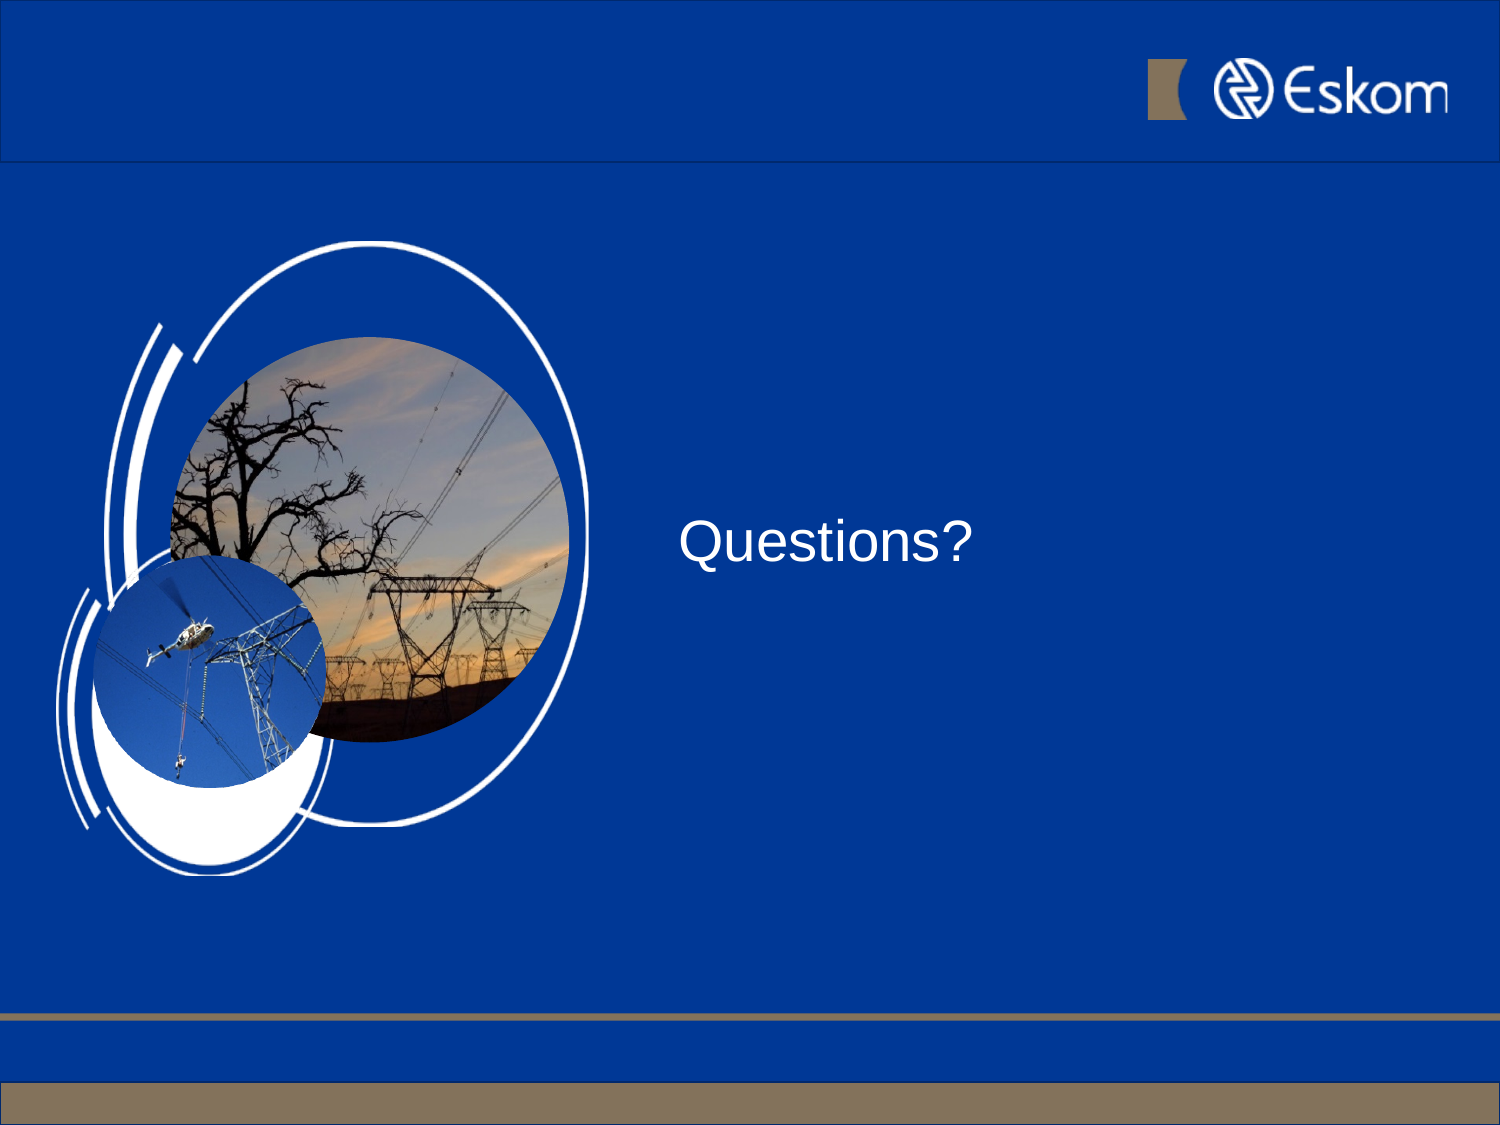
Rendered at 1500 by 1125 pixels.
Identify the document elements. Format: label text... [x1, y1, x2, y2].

picture [92, 262, 571, 863]
title Questions? [663, 470, 1444, 582]
